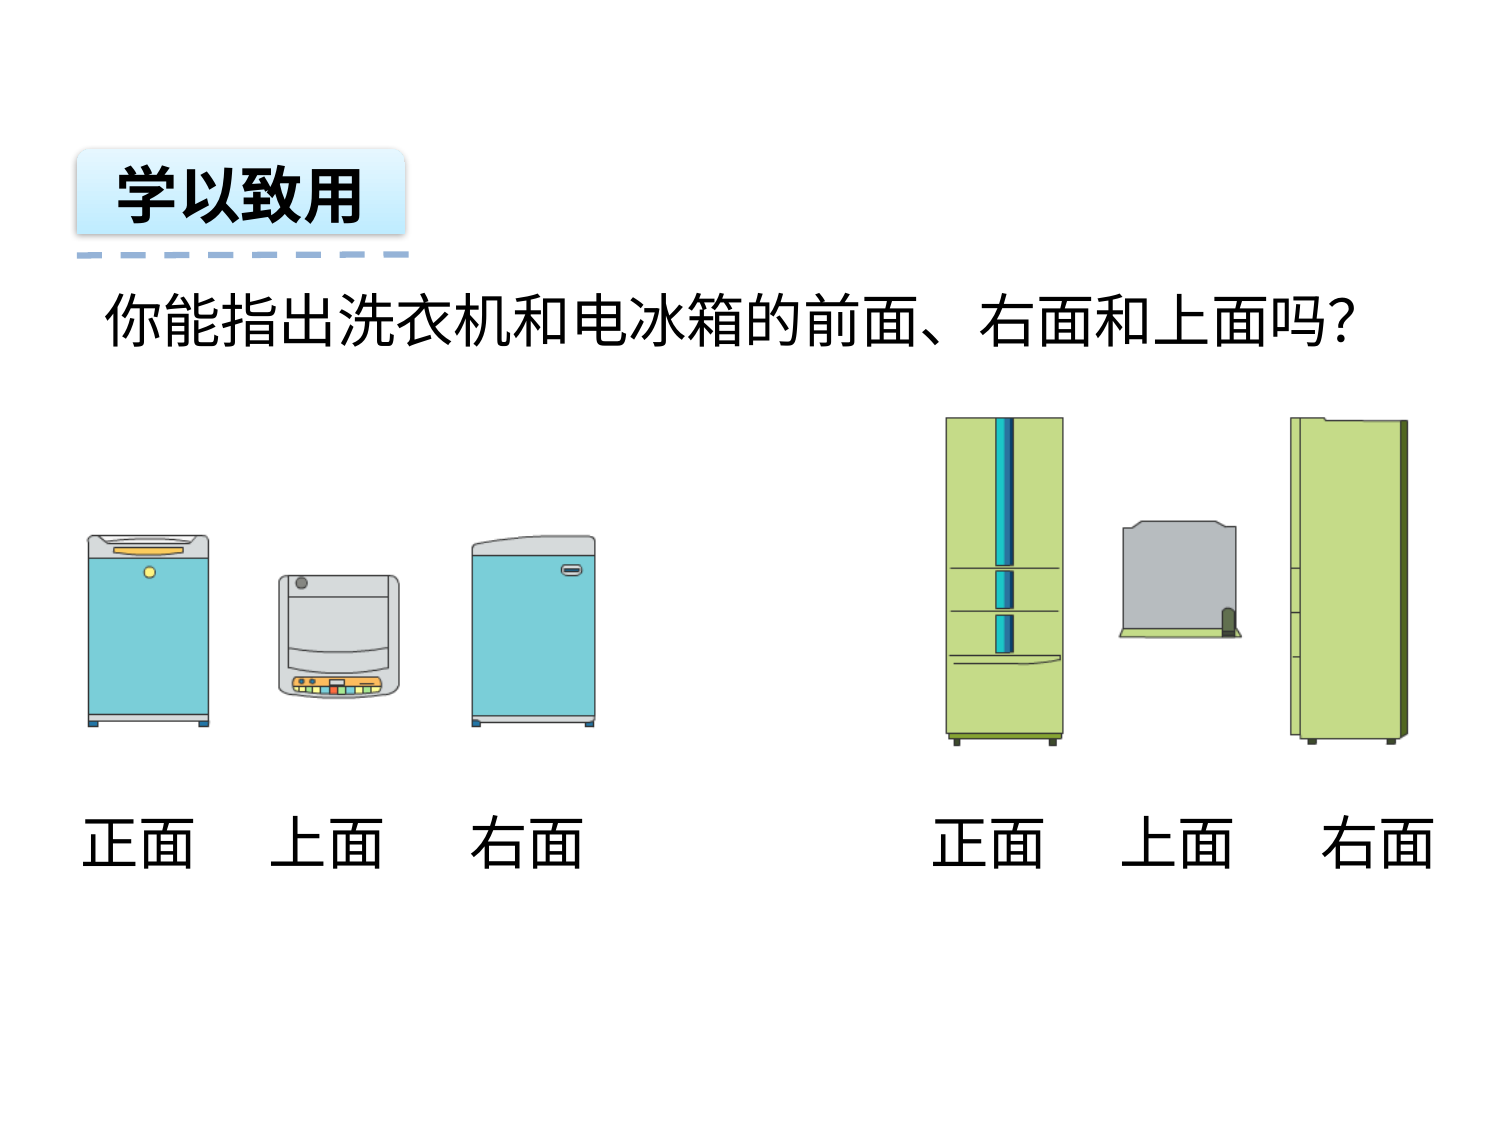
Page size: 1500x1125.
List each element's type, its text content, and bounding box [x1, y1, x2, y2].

text_box 正面 [65, 798, 212, 884]
text_box 你能指出洗衣机和电冰箱的前面、右面和上面吗？ [89, 276, 1401, 362]
picture [926, 408, 1423, 754]
picture [76, 515, 609, 738]
text_box 右面 [454, 798, 602, 884]
text_box 上面 [254, 798, 401, 884]
text_box 右面 [1305, 798, 1452, 884]
text_box 上面 [1104, 798, 1251, 884]
text_box 学以致用 [76, 148, 406, 235]
text_box 正面 [915, 798, 1062, 884]
